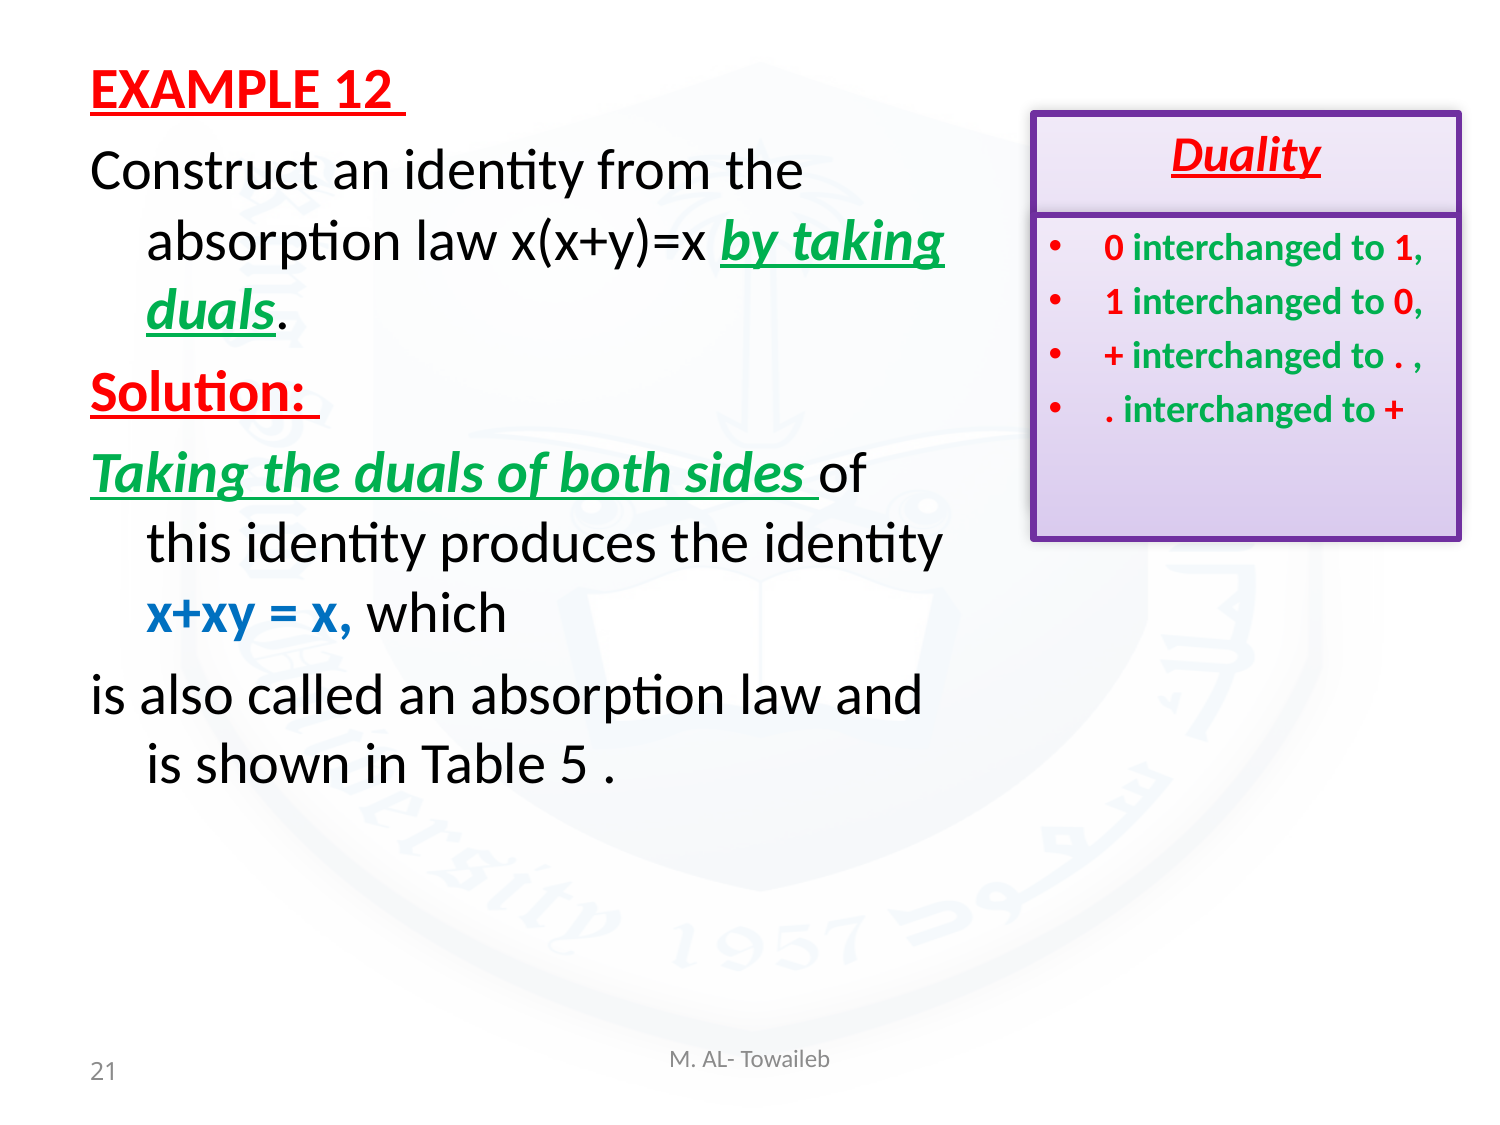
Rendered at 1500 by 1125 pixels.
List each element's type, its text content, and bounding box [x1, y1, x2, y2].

footer M. AL- Towaileb [512, 1042, 988, 1103]
slide_number 21 [75, 1042, 425, 1103]
list EXAMPLE 12 Construct an identity from the absorption law x(x+y)=x by taking duals. Solution: Taking the duals of both sides of this identity produces the identity x+xy = x, which is also called an absorption law and is shown in Table 5 . [75, 42, 975, 1005]
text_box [1033, 113, 1459, 540]
